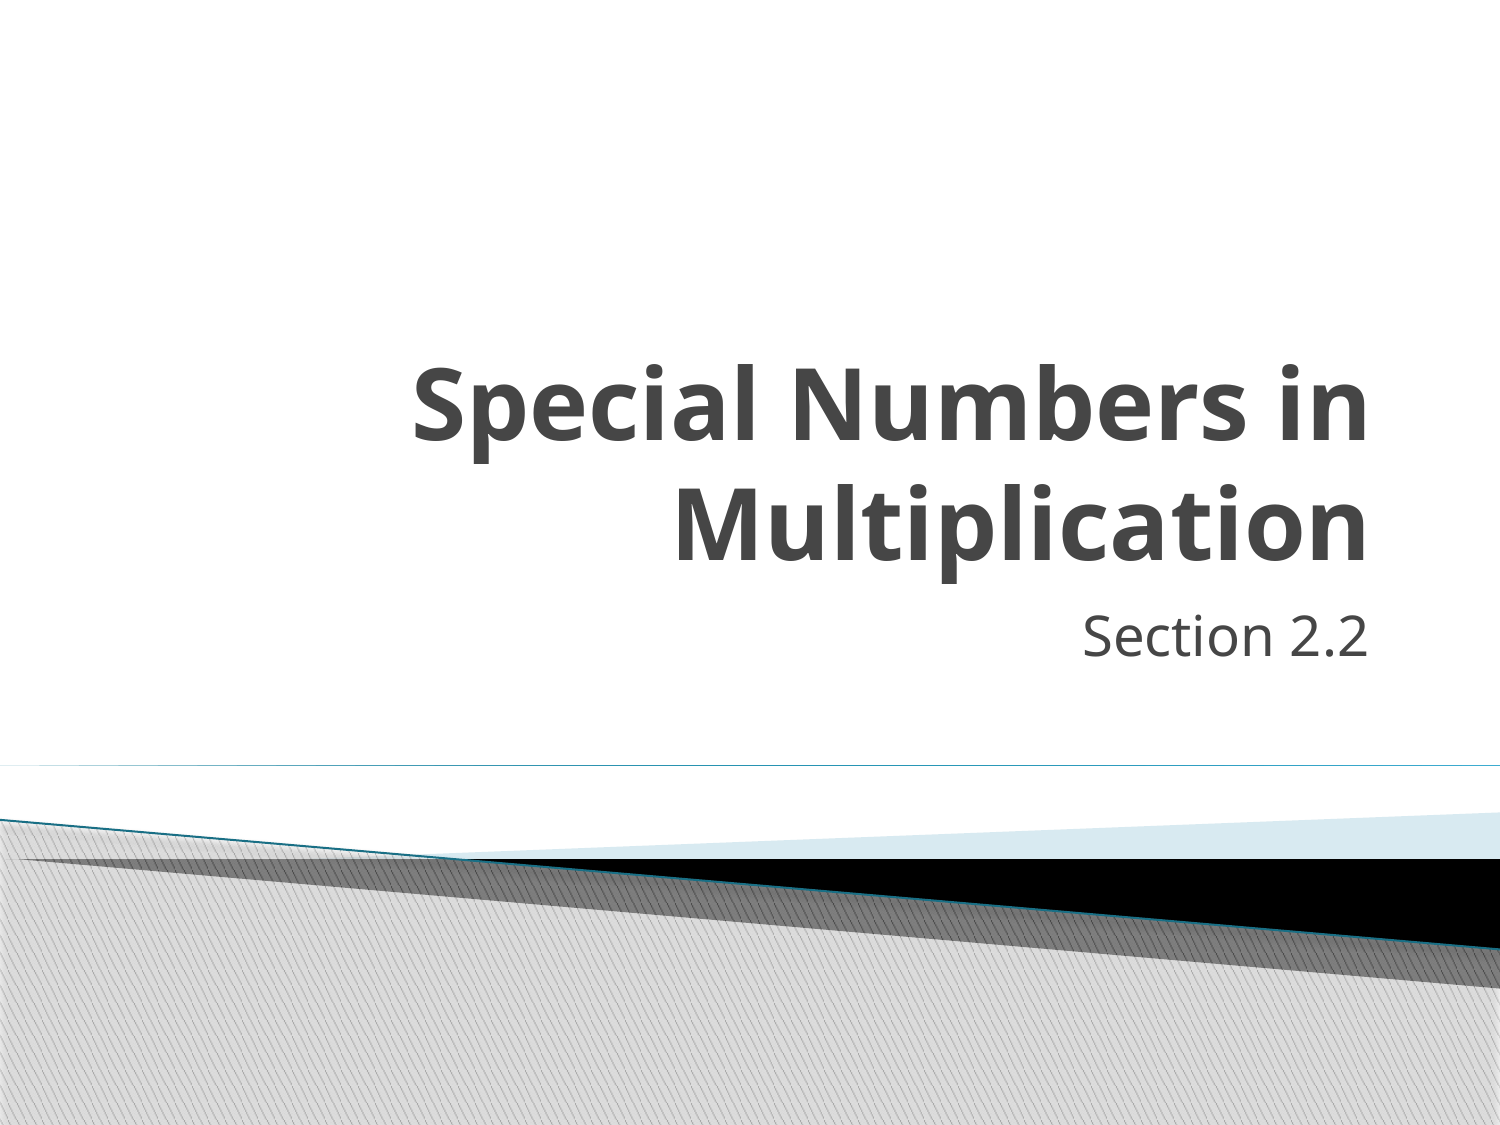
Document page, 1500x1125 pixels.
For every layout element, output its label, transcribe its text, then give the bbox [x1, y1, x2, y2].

subtitle Section 2.2 [112, 592, 1388, 790]
picture [5, 859, 1500, 989]
title Special Numbers in Multiplication [112, 287, 1388, 588]
